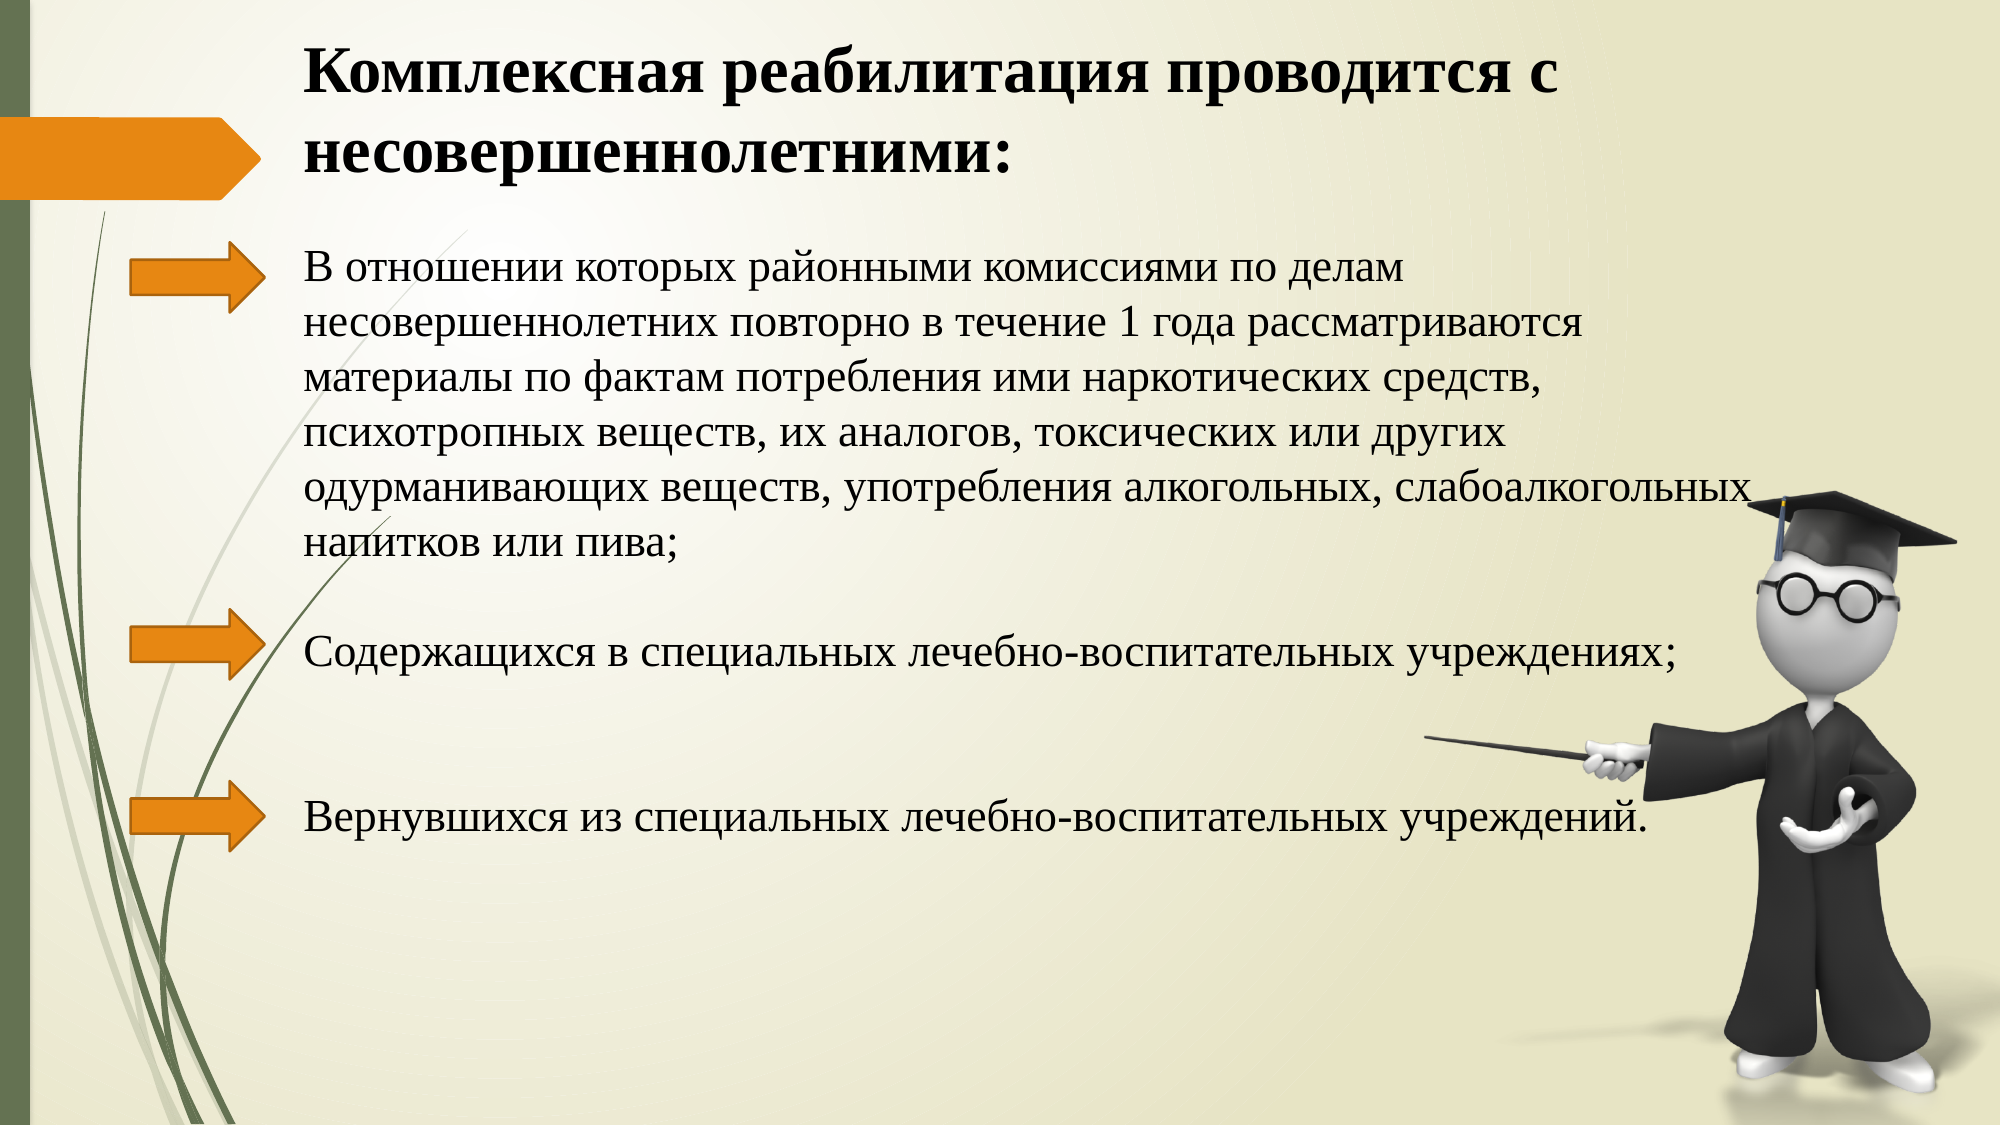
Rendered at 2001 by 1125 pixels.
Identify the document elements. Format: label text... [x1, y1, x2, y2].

text_box [129, 241, 266, 314]
picture [1330, 462, 2000, 1125]
text_box Комплексная реабилитация проводится с несовершеннолетними: В отношении которых районными комиссиями по делам несовершеннолетних повторно в течение 1 года рассматриваются материалы по фактам потребления ими наркотических средств, психотропных веществ, их аналогов, токсических или других одурманивающих веществ, употребления алкогольных, слабоалкогольных напитков или пива; Содержащихся в специальных лечебно-воспитательных учреждениях; Вернувшихся из специальных лечебно-воспитательных учреждений. [288, 18, 1789, 848]
text_box [129, 779, 266, 853]
text_box [129, 608, 266, 681]
